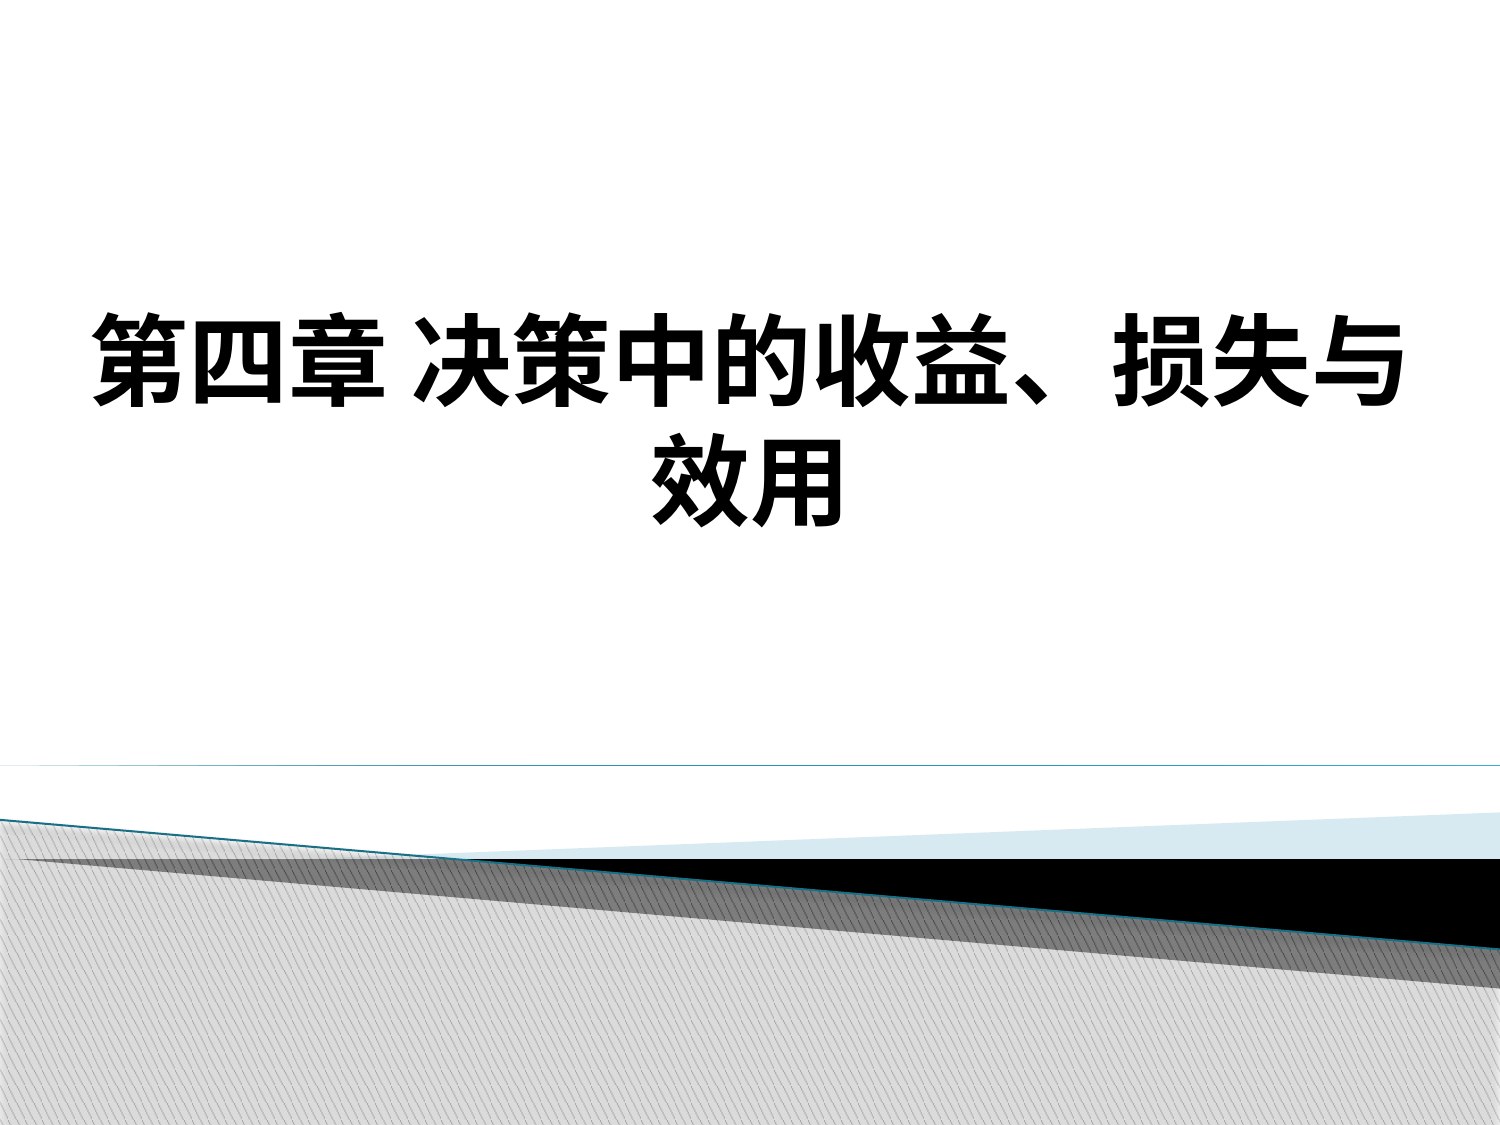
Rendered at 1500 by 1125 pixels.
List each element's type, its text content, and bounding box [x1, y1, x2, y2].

picture [5, 859, 1500, 989]
title 第四章 决策中的收益、损失与效用 [46, 246, 1454, 547]
